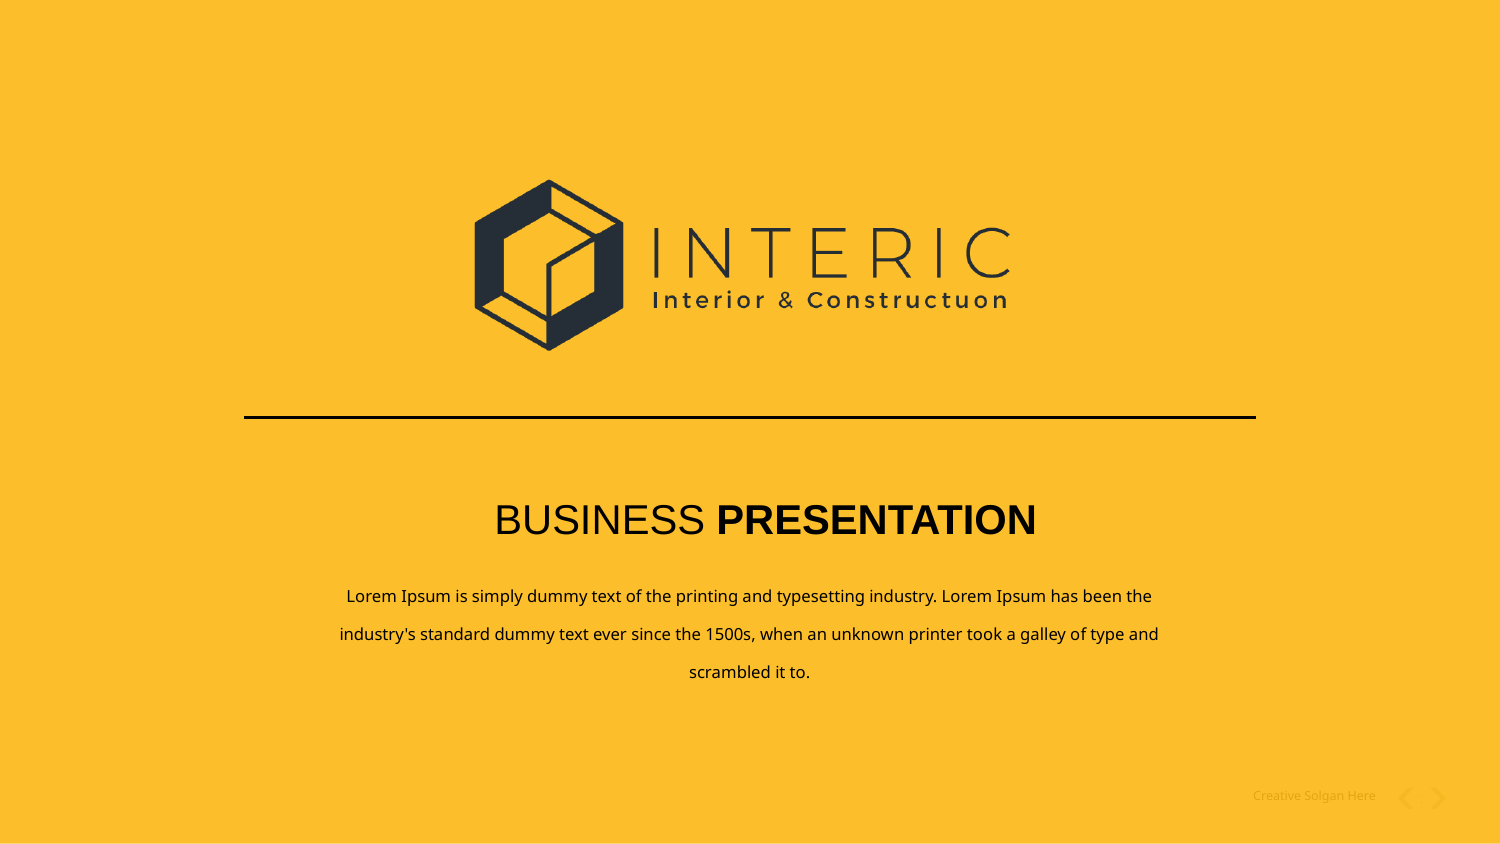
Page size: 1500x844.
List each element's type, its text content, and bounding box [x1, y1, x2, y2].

picture [0, 0, 1500, 432]
text_box BUSINESS PRESENTATION [470, 492, 1062, 552]
text_box [0, 439, 1500, 844]
text_box Lorem Ipsum is simply dummy text of the printing and typesetting industry. Lorem Ipsum has been the industry's standard dummy text ever since the 1500s, when an unknown printer took a galley of type and scrambled it to. [309, 562, 1191, 631]
